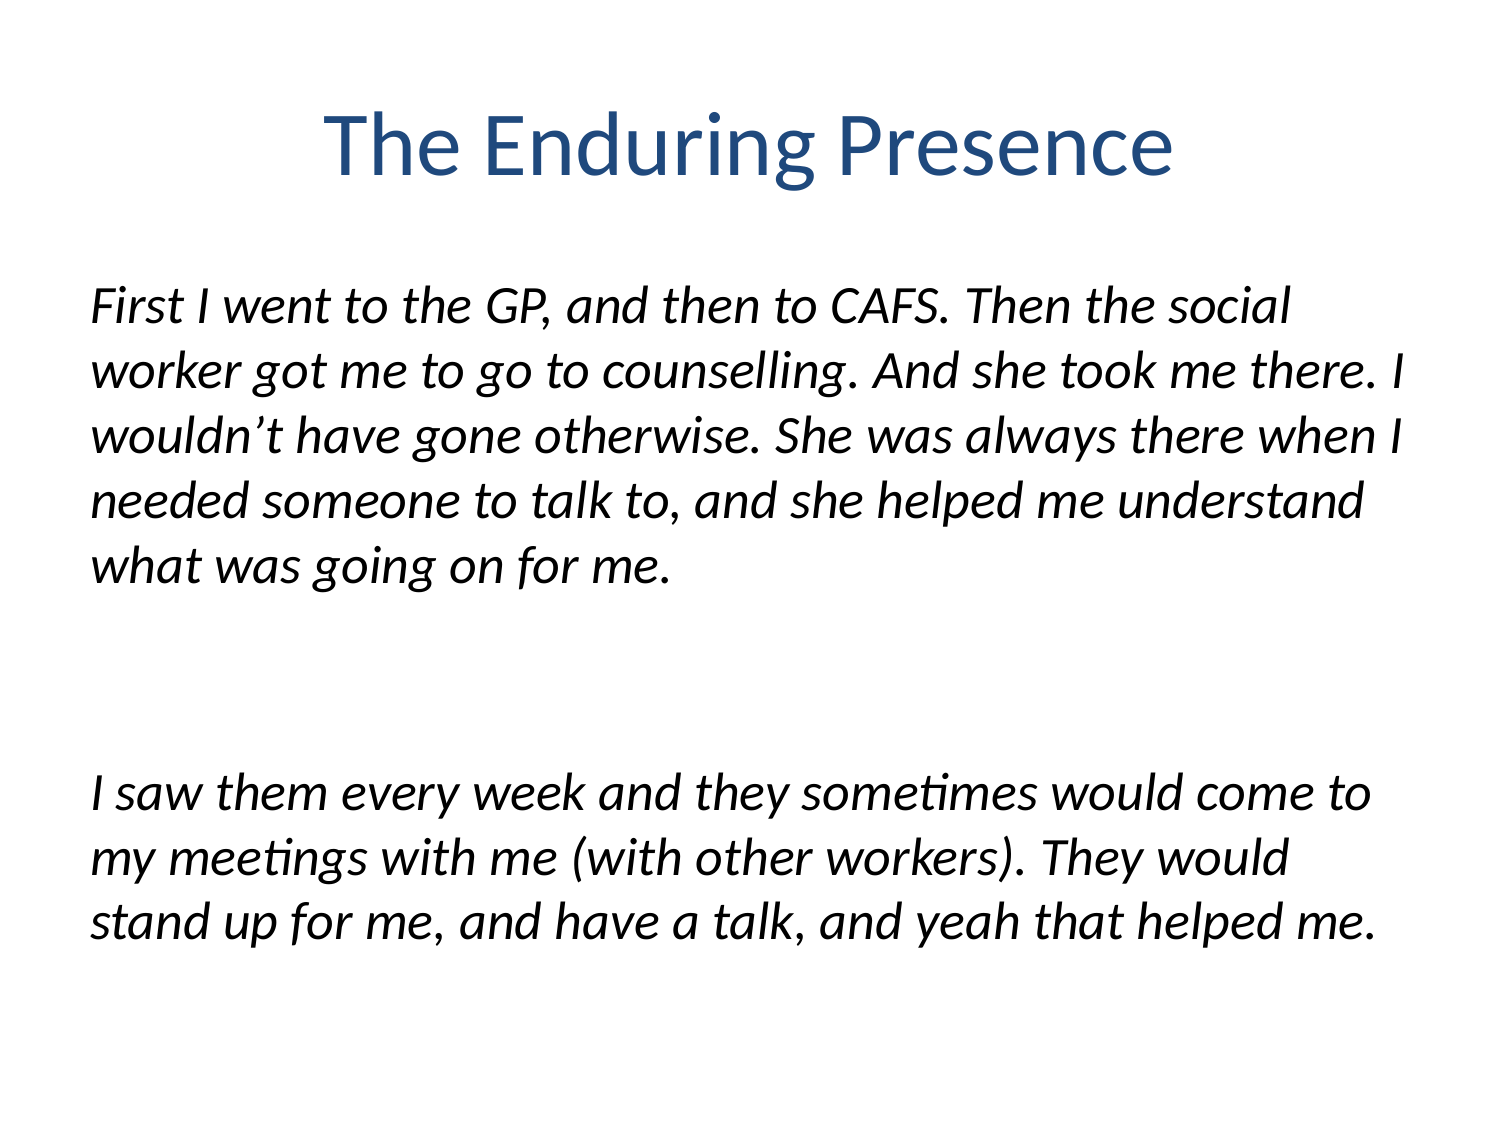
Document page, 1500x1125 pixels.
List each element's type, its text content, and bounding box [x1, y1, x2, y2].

title The Enduring Presence [75, 45, 1425, 233]
list First I went to the GP, and then to CAFS. Then the social worker got me to go to counselling. And she took me there. I wouldn’t have gone otherwise. She was always there when I needed someone to talk to, and she helped me understand what was going on for me. I saw them every week and they sometimes would come to my meetings with me (with other workers). They would stand up for me, and have a talk, and yeah that helped me. [75, 262, 1425, 1005]
